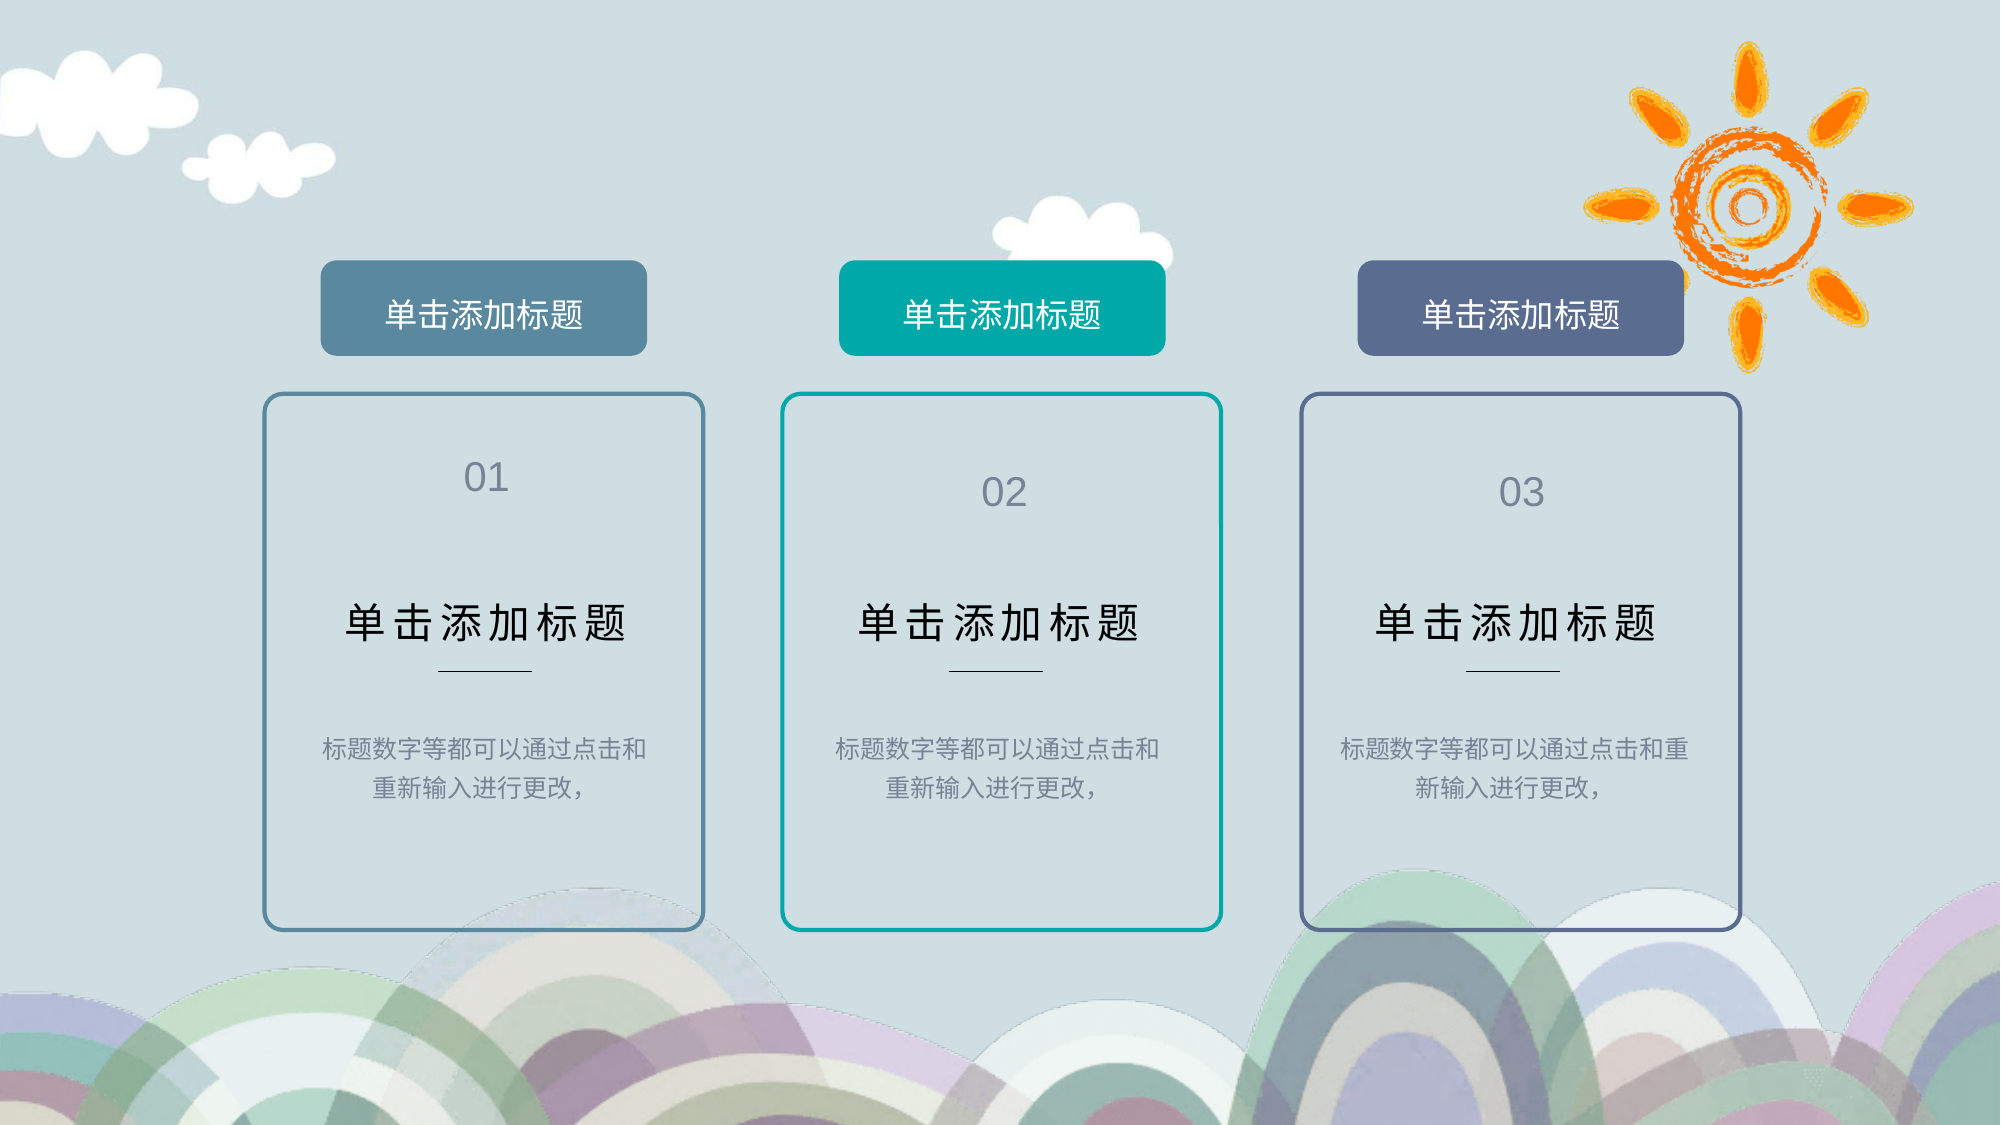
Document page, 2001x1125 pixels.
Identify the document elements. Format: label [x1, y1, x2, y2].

text_box [264, 260, 1741, 931]
picture [1573, 0, 1947, 378]
picture [0, 9, 1199, 418]
picture [0, 830, 2000, 1125]
